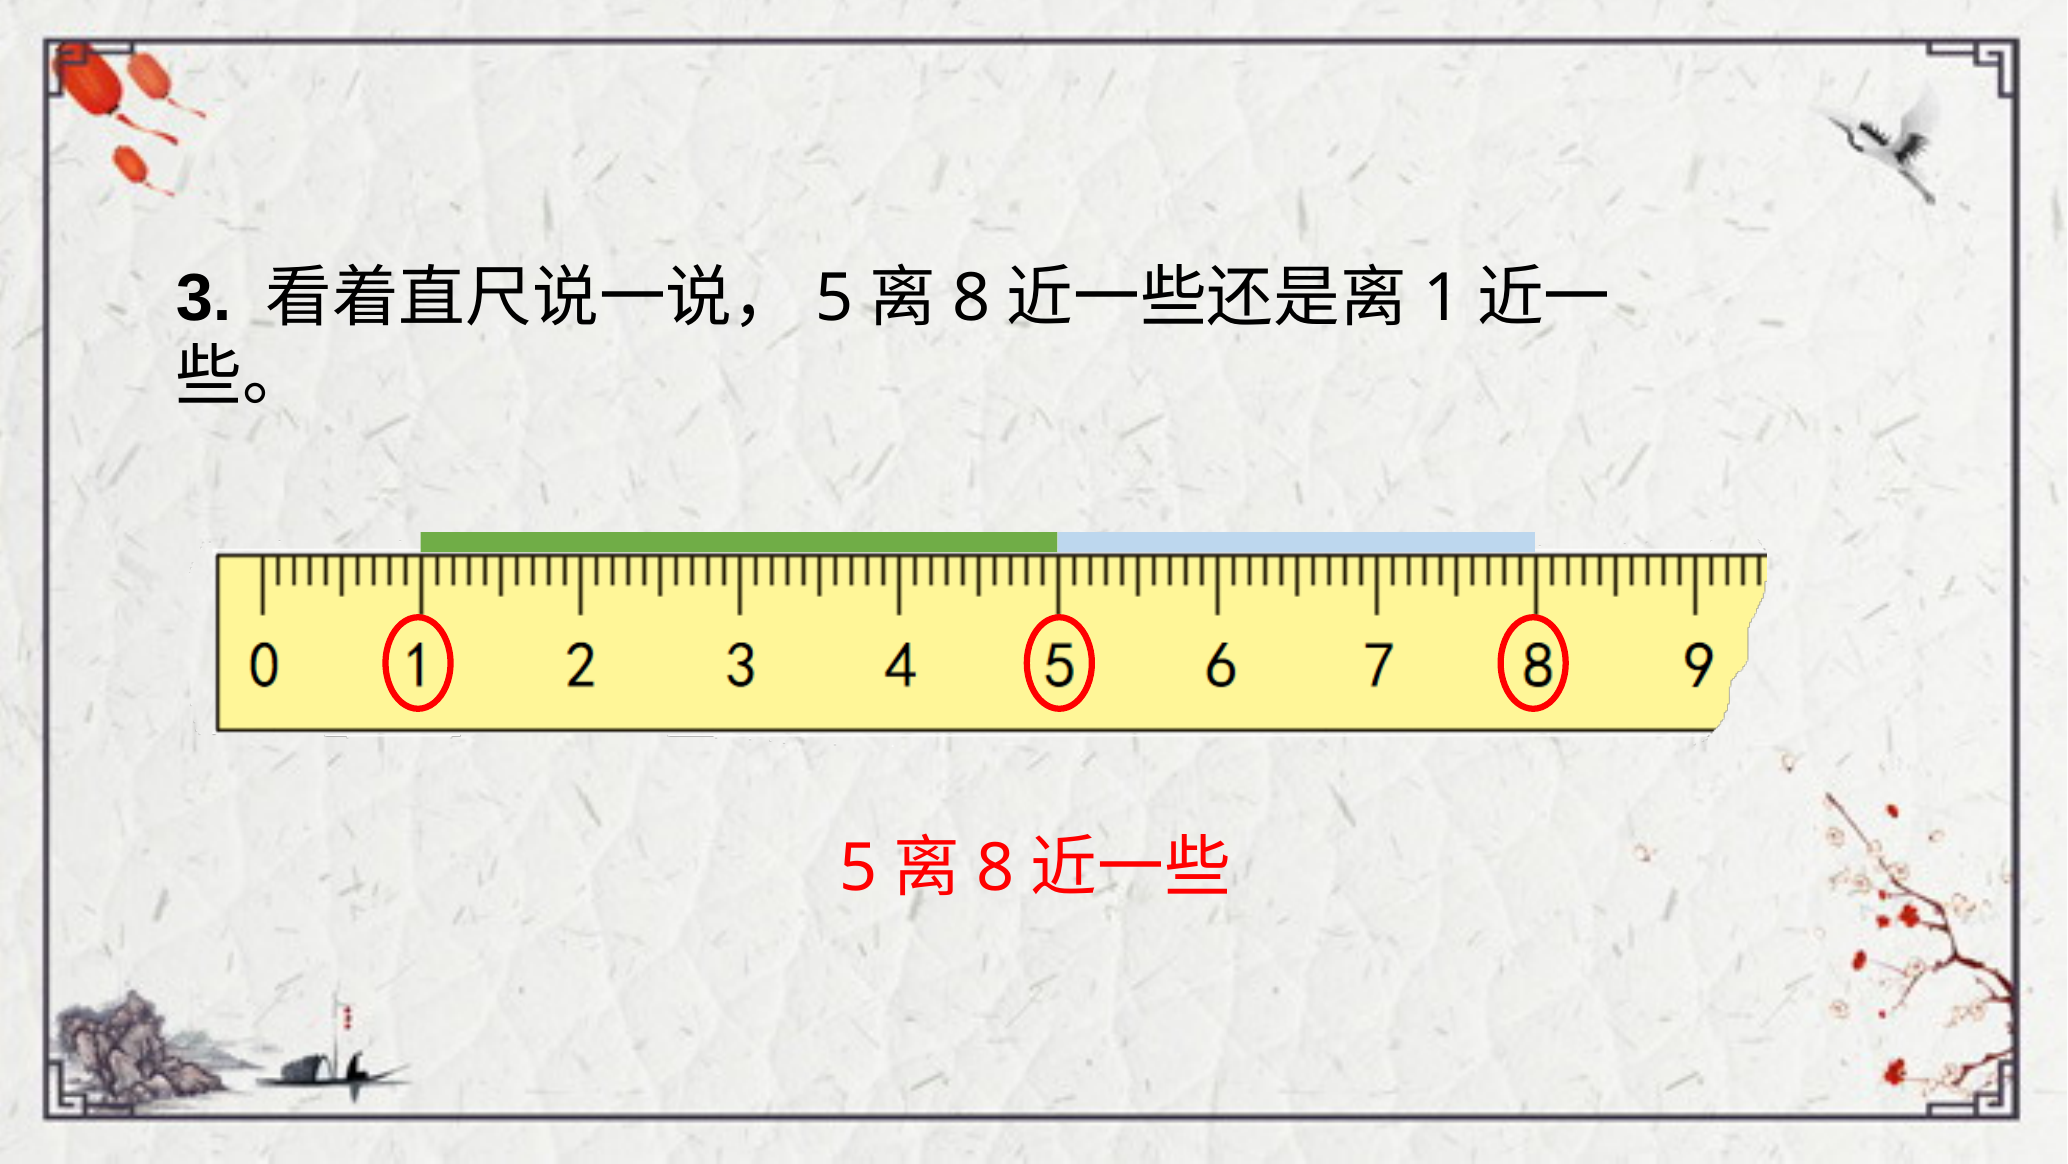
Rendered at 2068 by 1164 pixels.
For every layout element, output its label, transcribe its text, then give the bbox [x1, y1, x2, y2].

text_box [1057, 531, 1536, 539]
text_box 3. 看着直尺说一说，5离8近一些还是离1近一些。 [160, 245, 1630, 421]
text_box [420, 531, 1057, 539]
picture [0, 0, 2068, 1164]
text_box 5离8近一些 [824, 816, 1247, 912]
